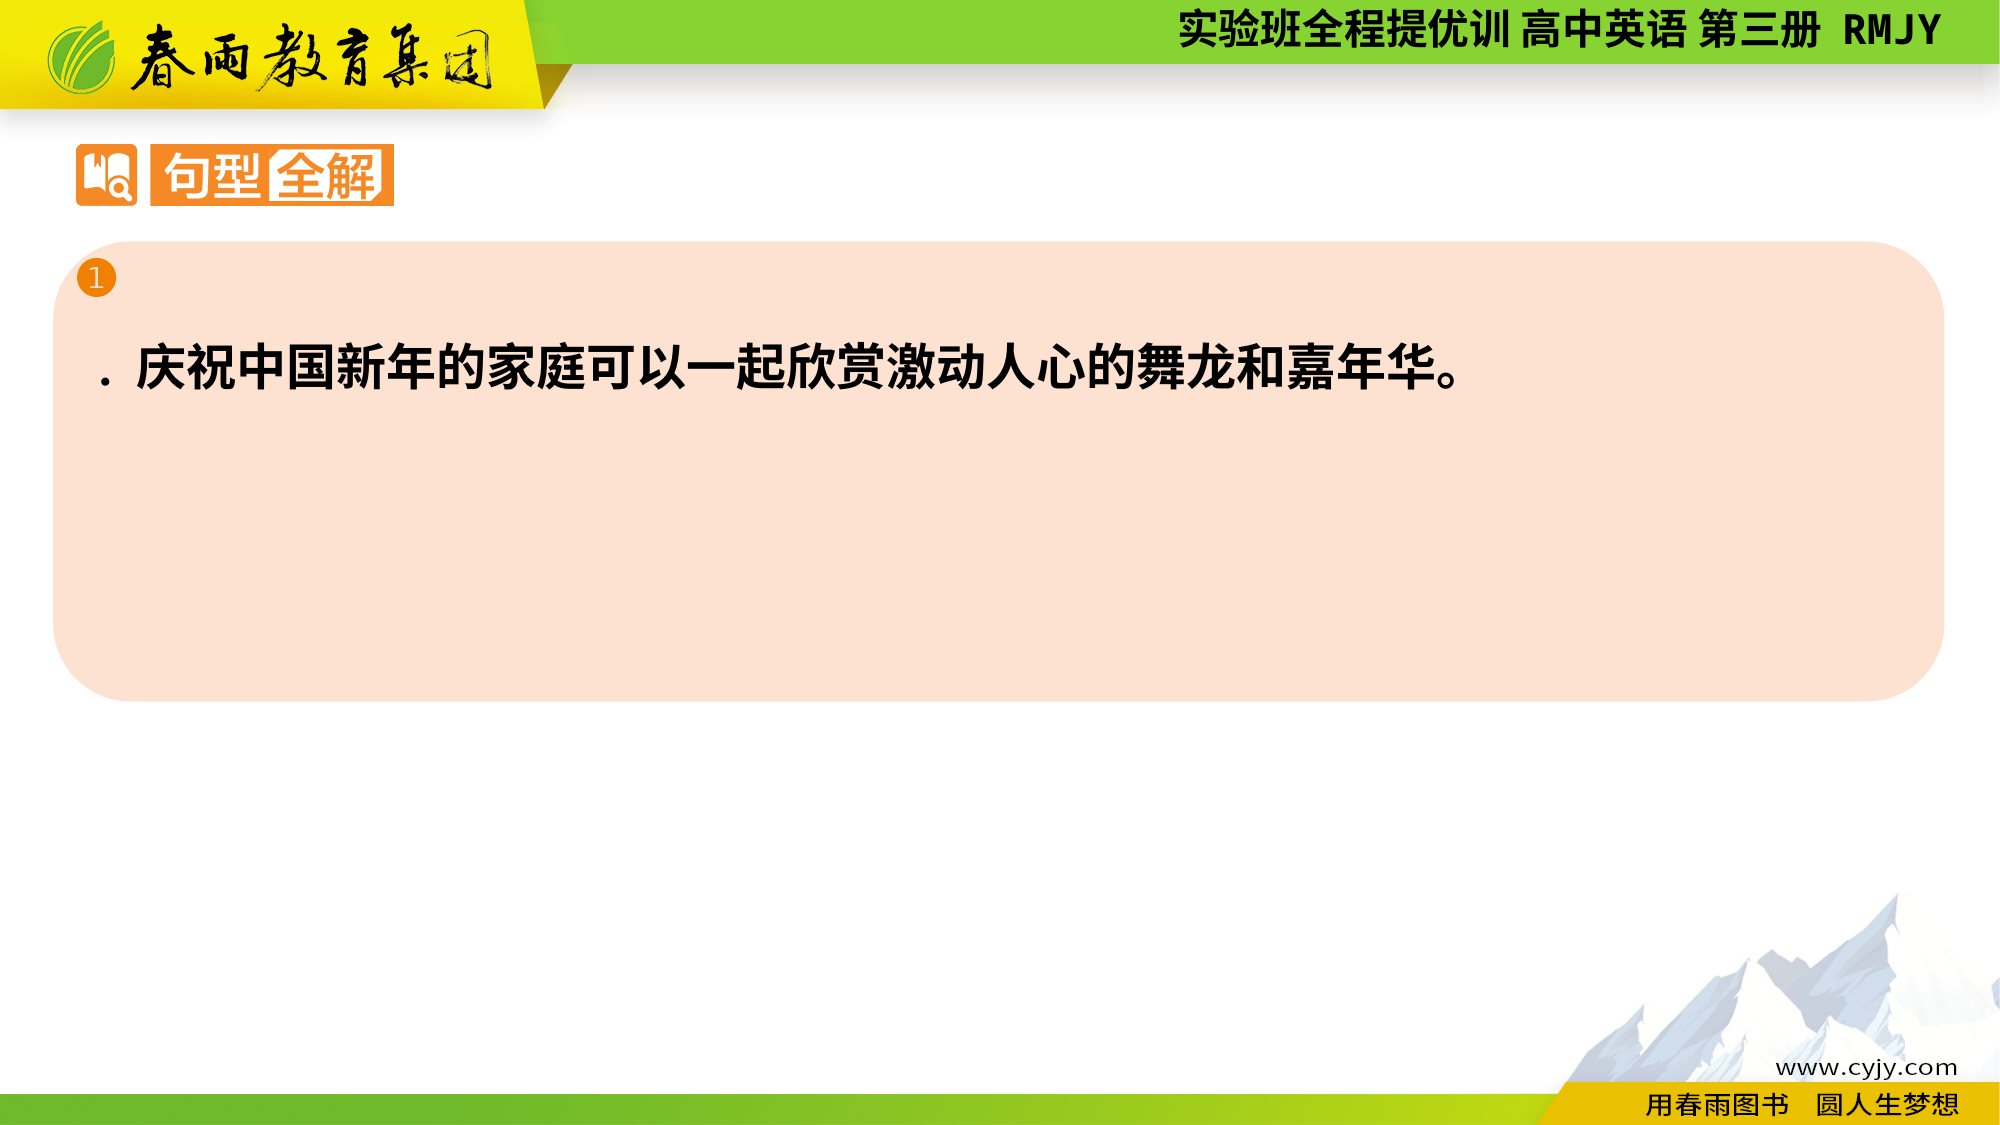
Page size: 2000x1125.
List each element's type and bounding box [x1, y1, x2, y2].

picture [0, 0, 2000, 1125]
text_box [54, 242, 1943, 700]
